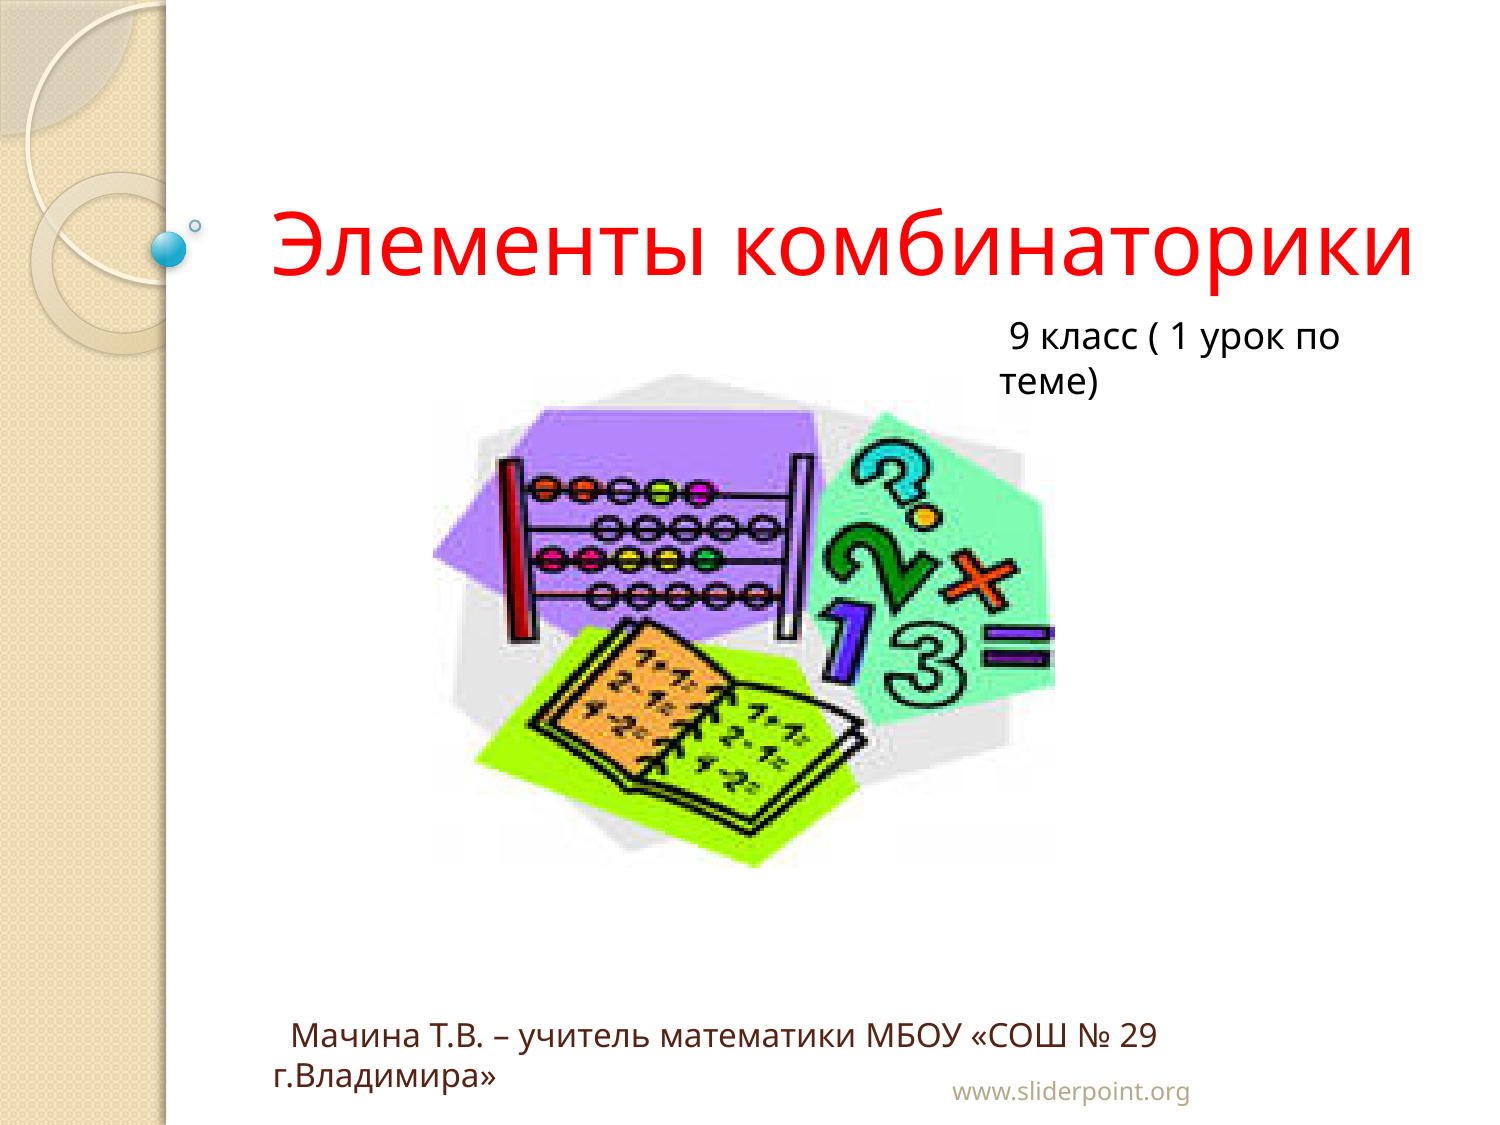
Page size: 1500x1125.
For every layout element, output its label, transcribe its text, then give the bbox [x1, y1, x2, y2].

subtitle Элементы комбинаторики [234, 187, 1451, 411]
title Мачина Т.В. – учитель математики МБОУ «СОШ № 29 г.Владимира» [257, 902, 1388, 1102]
text_box 9 класс ( 1 урок по теме) [984, 304, 1454, 410]
picture [433, 374, 1055, 868]
footer www.sliderpoint.org [937, 1034, 1413, 1113]
